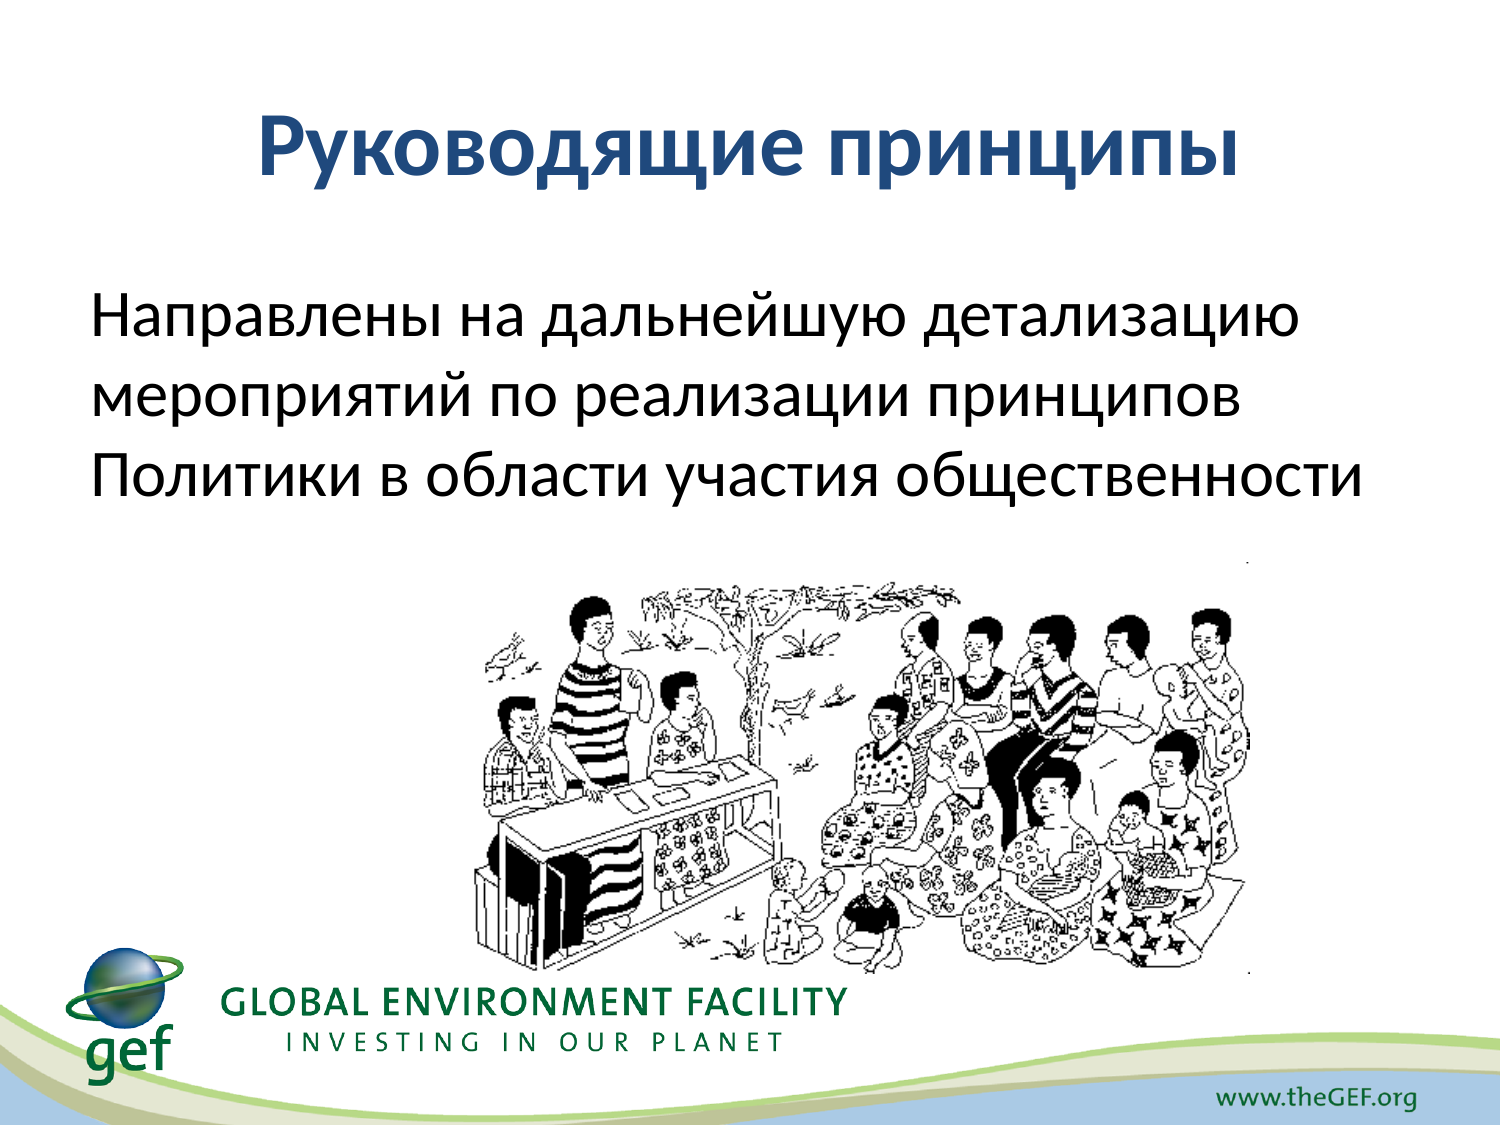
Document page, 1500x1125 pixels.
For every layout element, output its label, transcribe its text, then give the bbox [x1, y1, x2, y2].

picture [0, 920, 1500, 1125]
picture [459, 562, 1251, 974]
title Руководящие принципы [75, 45, 1425, 233]
list Направлены на дальнейшую детализацию мероприятий по реализации принципов Политики в области участия общественности [75, 262, 1425, 1005]
